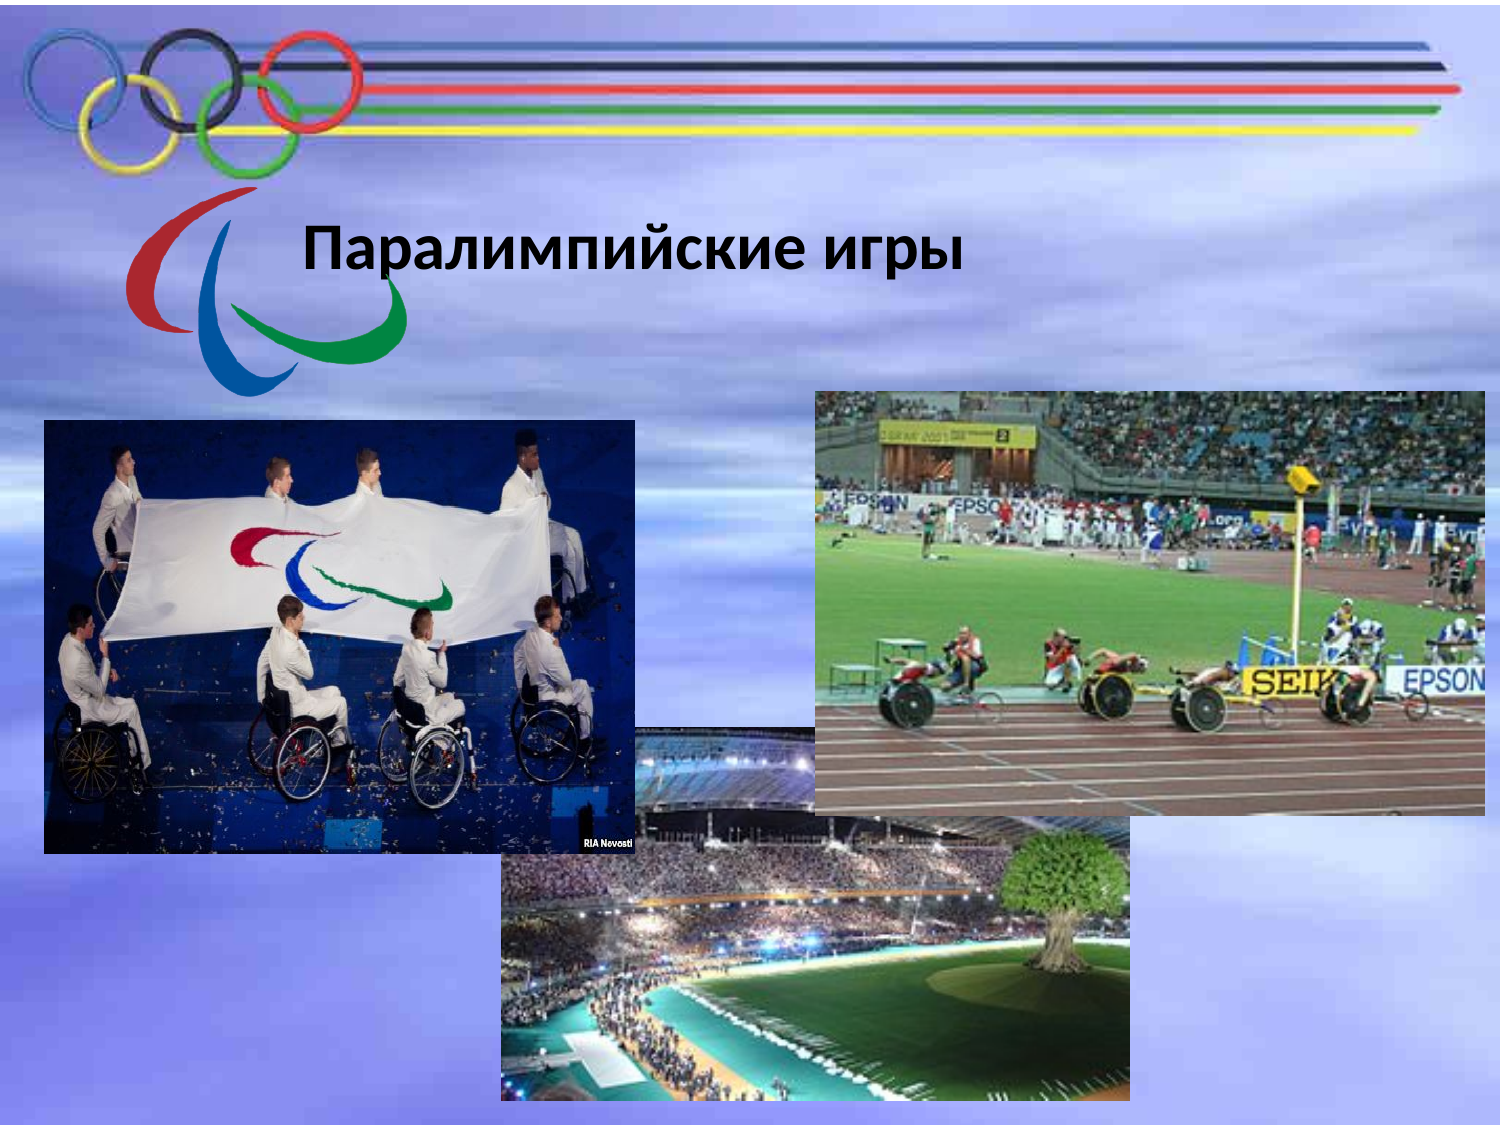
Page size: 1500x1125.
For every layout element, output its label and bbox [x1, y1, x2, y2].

picture [43, 391, 1485, 1101]
picture [123, 184, 408, 399]
list [0, 4, 1500, 1125]
